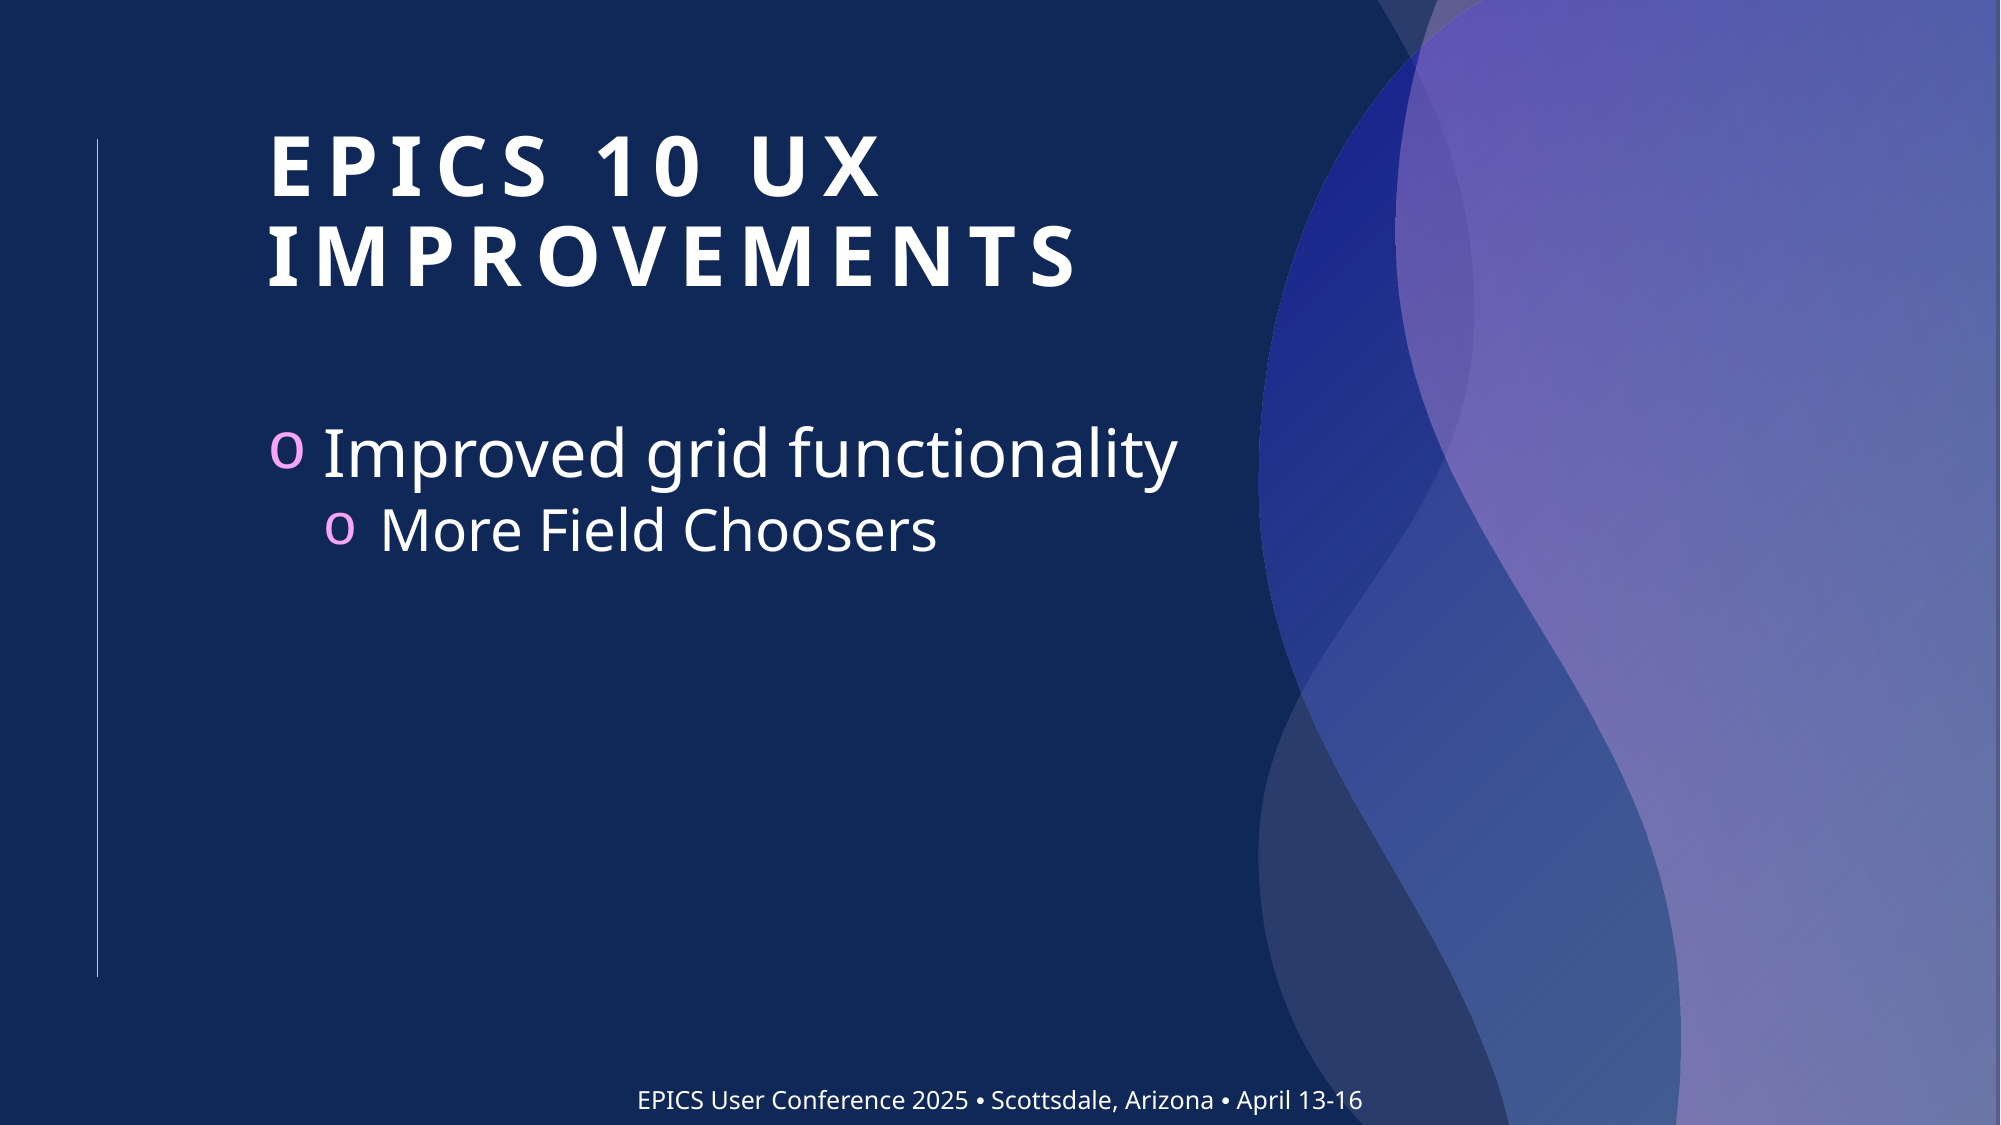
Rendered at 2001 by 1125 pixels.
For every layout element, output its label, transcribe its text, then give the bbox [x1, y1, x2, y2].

list Improved grid functionality More Field Choosers [251, 363, 1306, 902]
title EPICS 10 UX Improvements [251, 136, 1709, 312]
